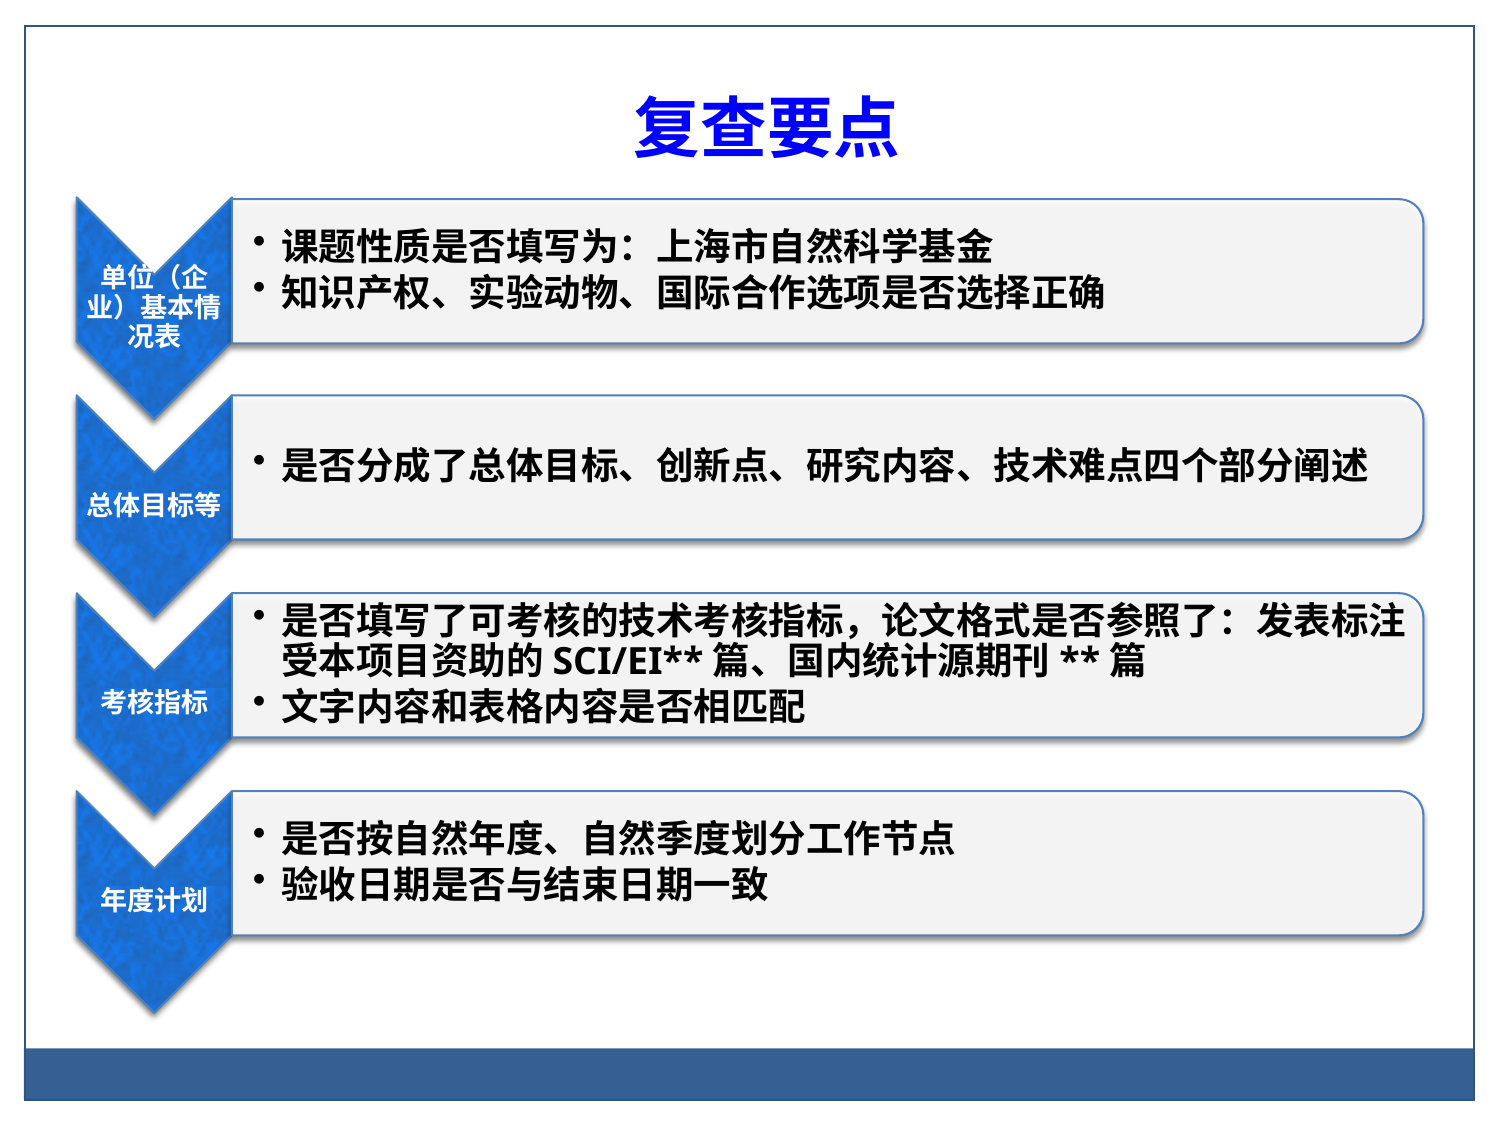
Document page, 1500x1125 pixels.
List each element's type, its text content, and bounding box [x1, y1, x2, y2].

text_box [76, 195, 1424, 1015]
text_box 复查要点 [253, 78, 1223, 173]
